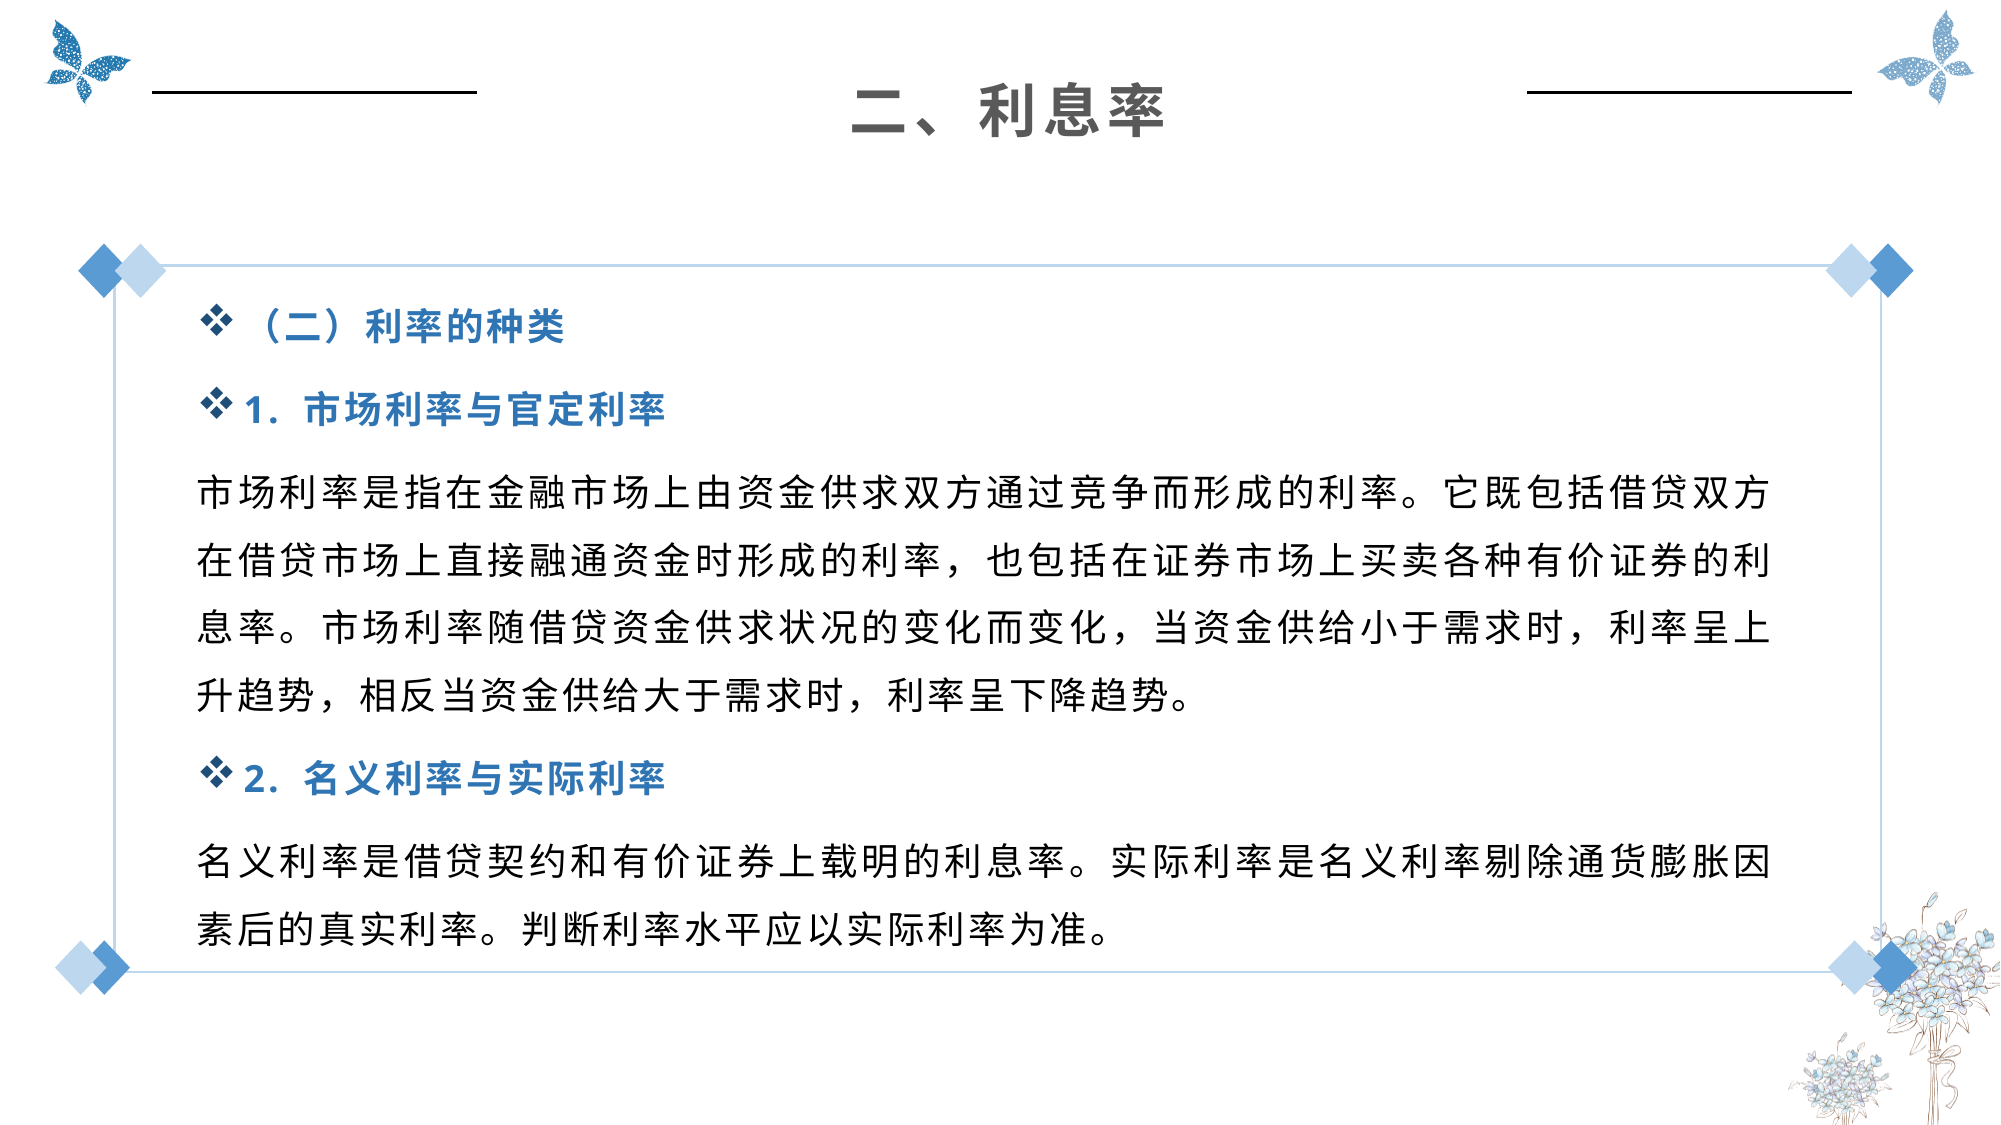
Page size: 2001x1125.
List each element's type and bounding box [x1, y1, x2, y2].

text_box [151, 66, 1852, 153]
picture [1788, 892, 2000, 1125]
text_box [54, 243, 1918, 995]
